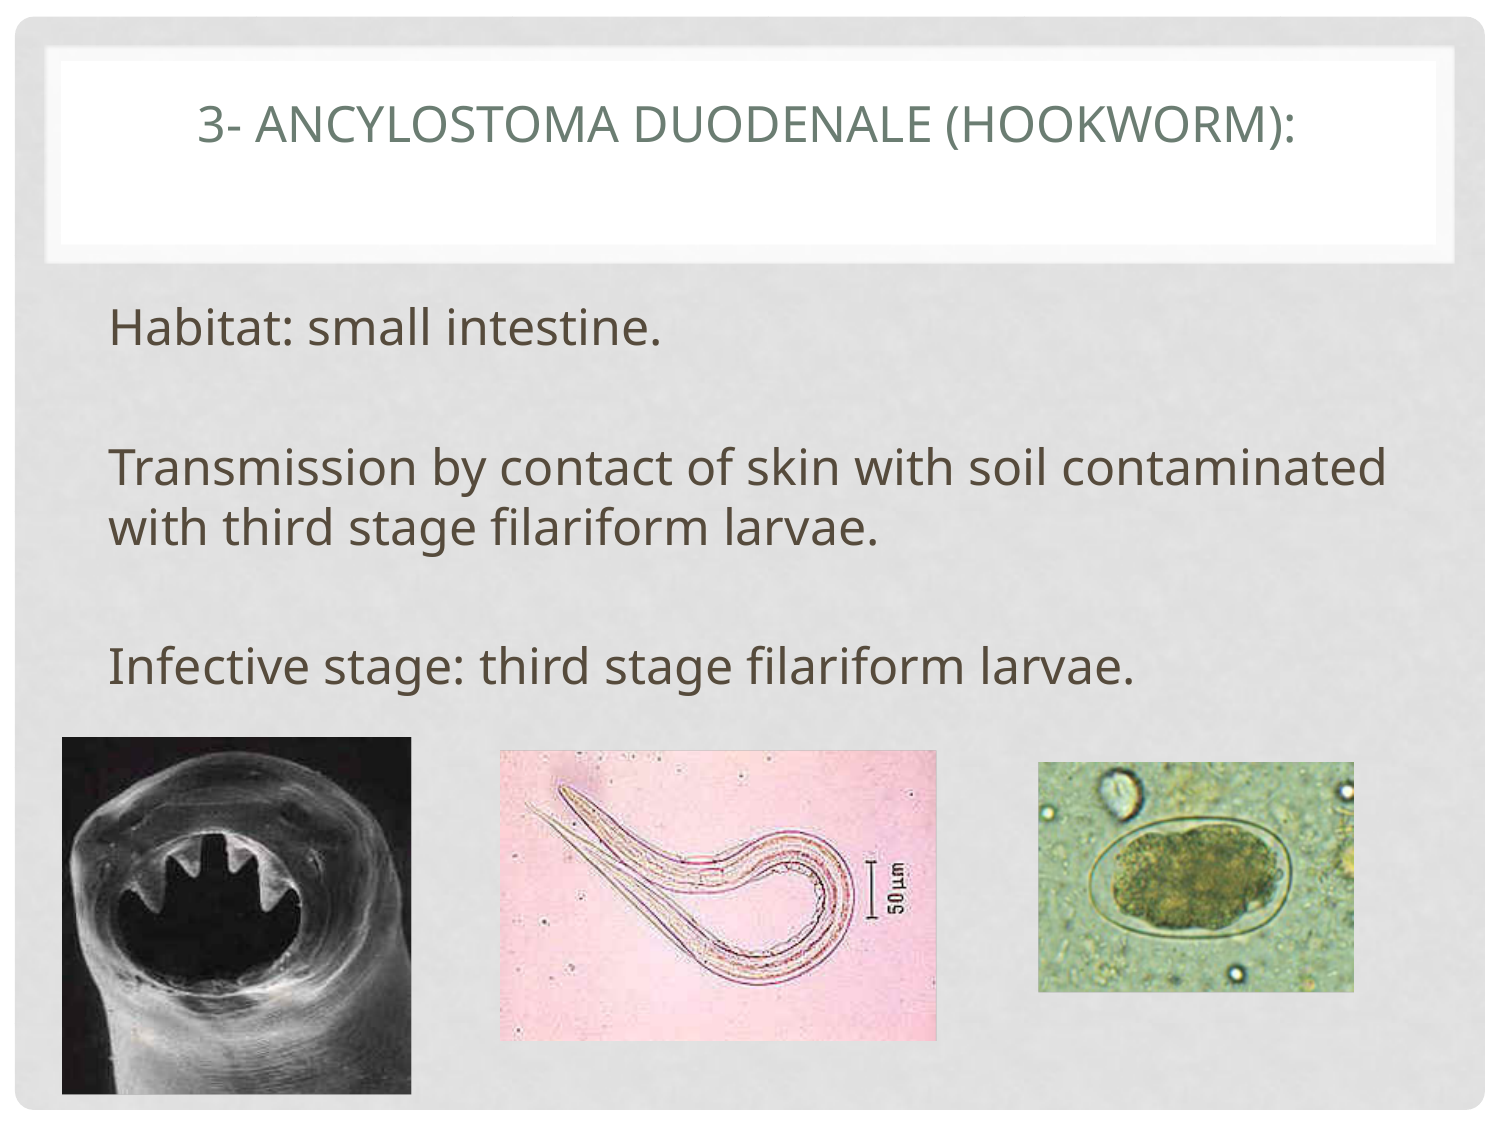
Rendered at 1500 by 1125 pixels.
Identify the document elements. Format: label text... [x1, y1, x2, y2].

picture [499, 749, 938, 1041]
title 3- Ancylostoma duodenale (Hookworm): [69, 66, 1425, 238]
picture [1037, 762, 1354, 994]
list Habitat: small intestine. Transmission by contact of skin with soil contaminated with third stage filariform larvae. Infective stage: third stage filariform larvae. [75, 287, 1425, 1005]
picture [62, 737, 413, 1096]
